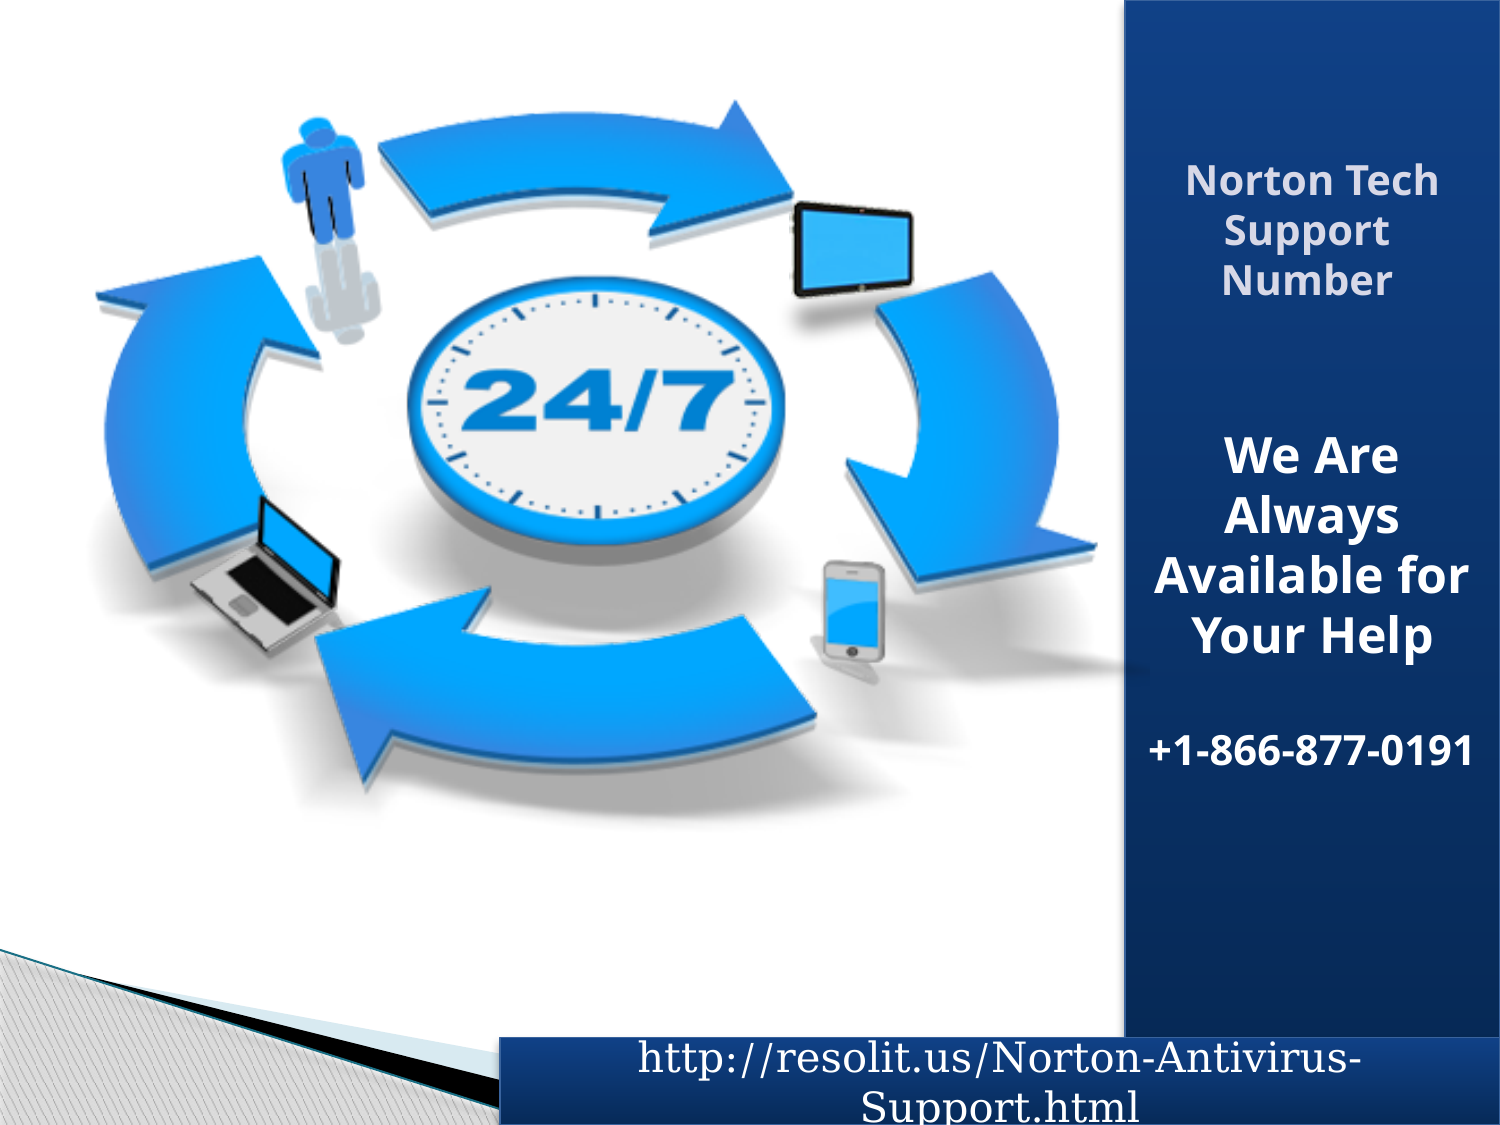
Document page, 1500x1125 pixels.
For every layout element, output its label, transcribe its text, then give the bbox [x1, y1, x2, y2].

text_box Norton Tech Support Number We Are Always Available for Your Help +1-866-877-0191 [1124, 0, 1500, 1037]
picture [46, 99, 1151, 900]
text_box http://resolit.us/Norton-Antivirus-Support.html [499, 1037, 1500, 1125]
